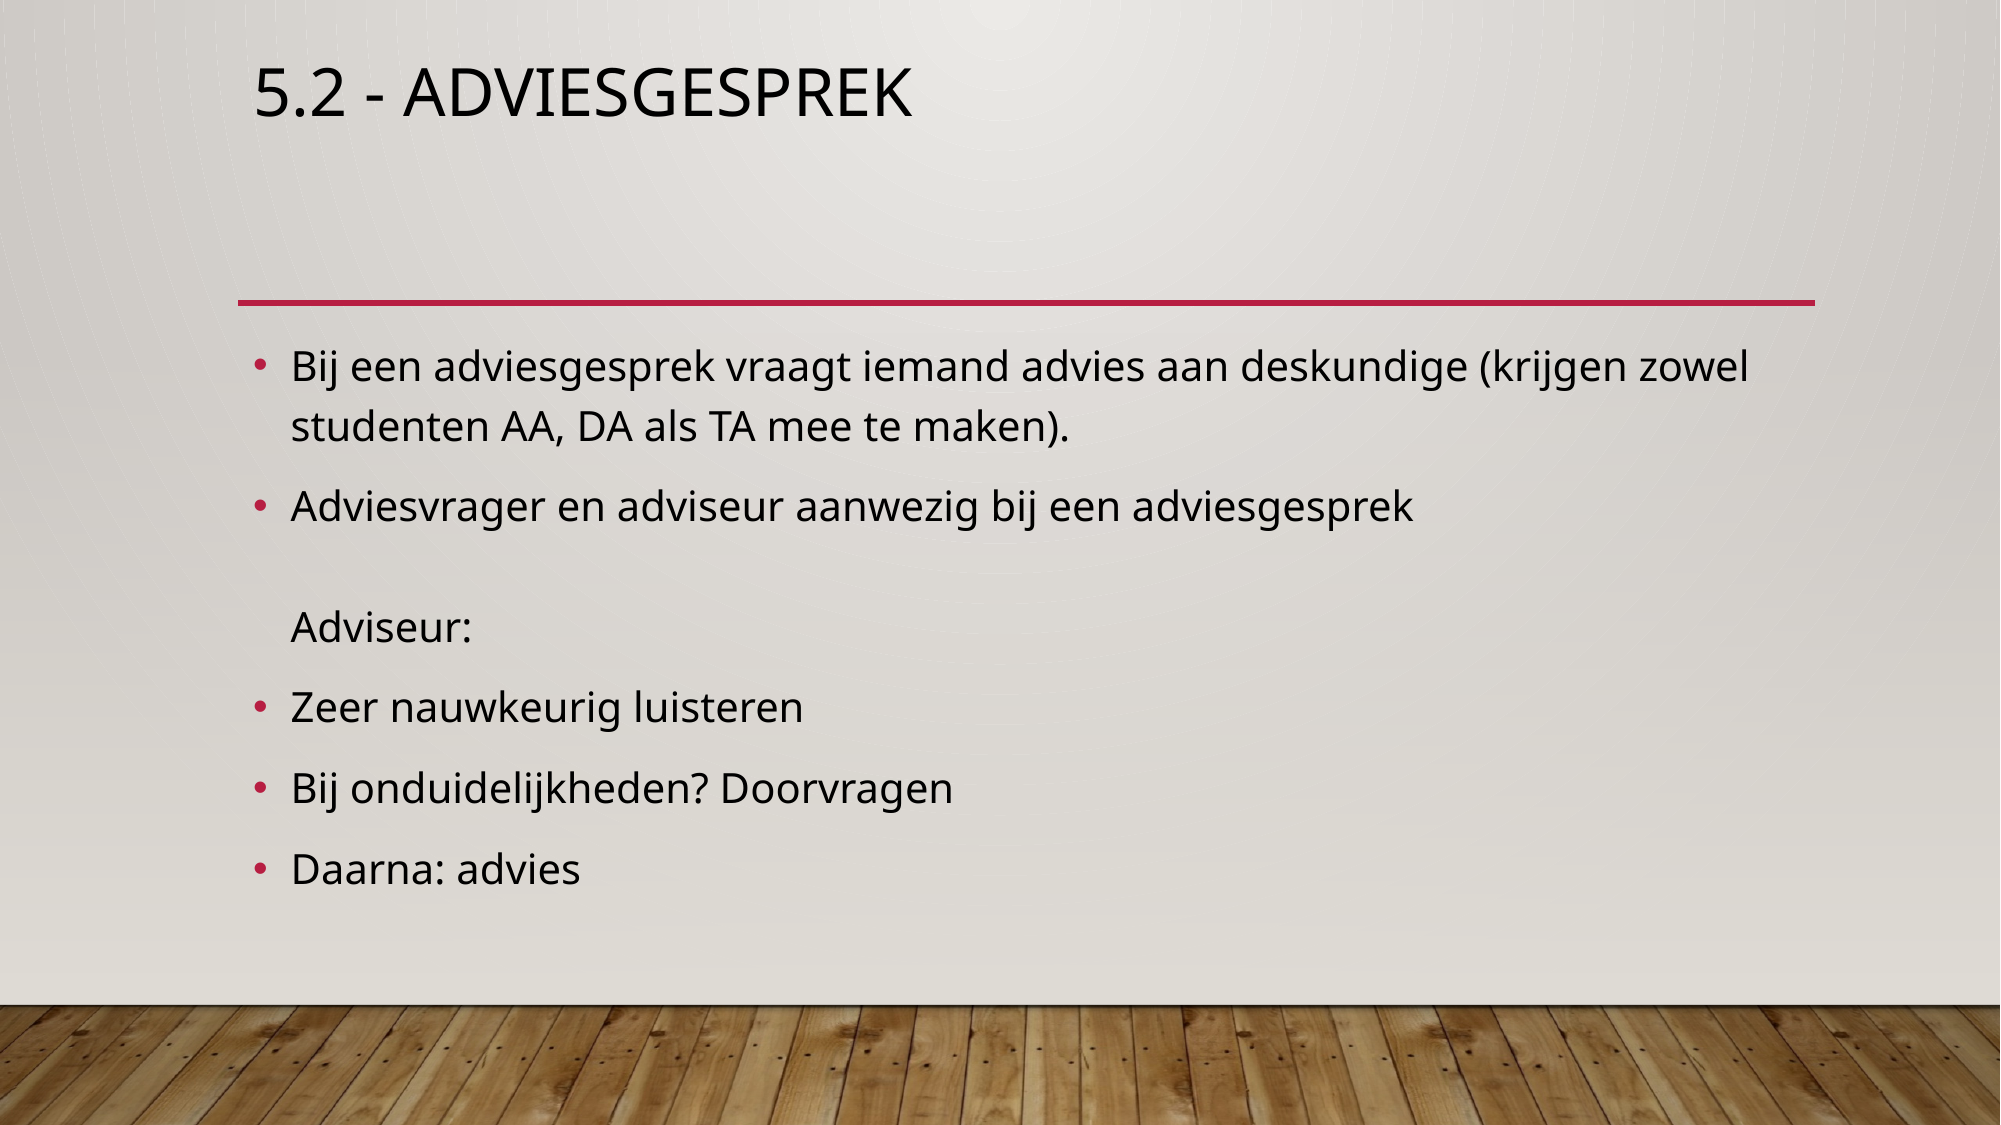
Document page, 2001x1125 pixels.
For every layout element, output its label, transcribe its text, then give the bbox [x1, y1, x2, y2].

list Bij een adviesgesprek vraagt iemand advies aan deskundige (krijgen zowel studenten AA, DA als TA mee te maken). Adviesvrager en adviseur aanwezig bij een adviesgesprek Adviseur: Zeer nauwkeurig luisteren Bij onduidelijkheden? Doorvragen Daarna: advies [238, 321, 1814, 1005]
picture [0, 1005, 2000, 1125]
title 5.2 - adviesgesprek [238, 51, 1814, 224]
